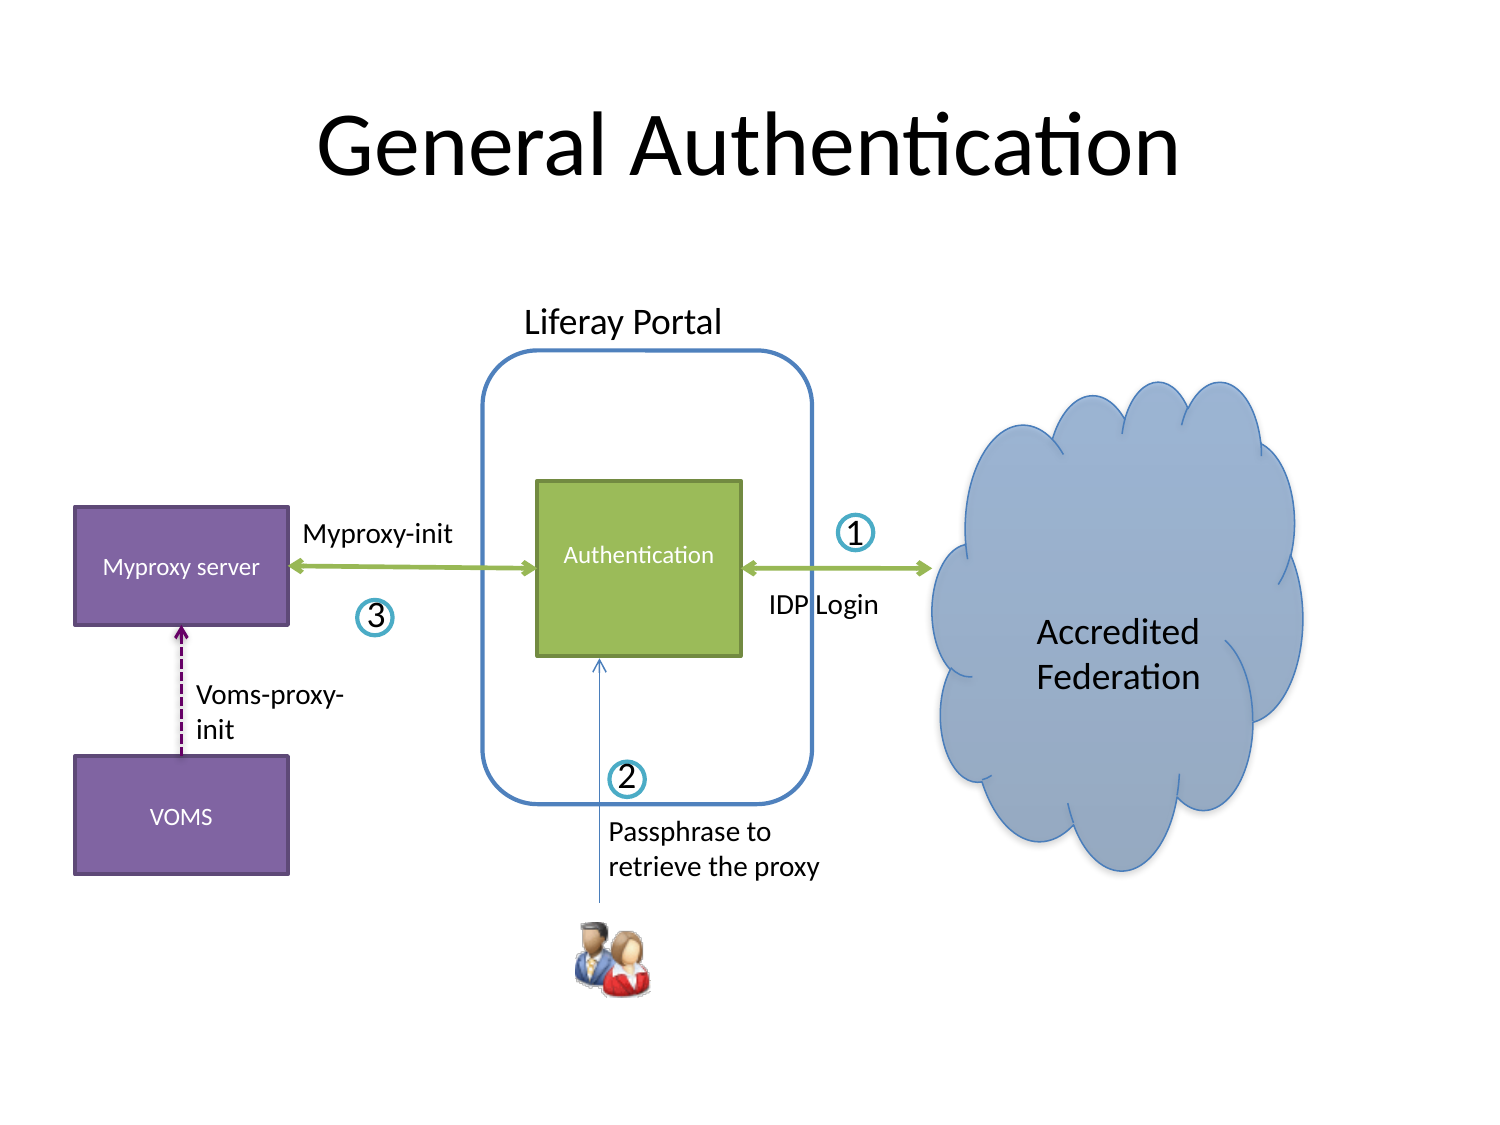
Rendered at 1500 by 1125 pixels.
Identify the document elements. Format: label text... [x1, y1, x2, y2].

text_box 1 [830, 500, 880, 560]
text_box [600, 575, 815, 804]
picture [575, 921, 651, 998]
text_box [480, 348, 815, 566]
text_box Authentication [535, 479, 743, 658]
text_box Voms-proxy-init [185, 668, 376, 753]
text_box VOMS [73, 754, 290, 876]
text_box Myproxy-init [287, 506, 507, 557]
text_box 3 [351, 582, 401, 643]
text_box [287, 565, 538, 569]
text_box [480, 576, 599, 807]
title General Authentication [75, 45, 1425, 233]
text_box Accredited Federation [1021, 599, 1216, 705]
text_box Passphrase to retrieve the proxy [604, 804, 838, 890]
text_box [931, 381, 1304, 872]
text_box Liferay Portal [509, 289, 738, 350]
text_box 2 [604, 743, 652, 804]
text_box Myproxy server [73, 505, 290, 627]
text_box IDP Login [753, 578, 894, 628]
